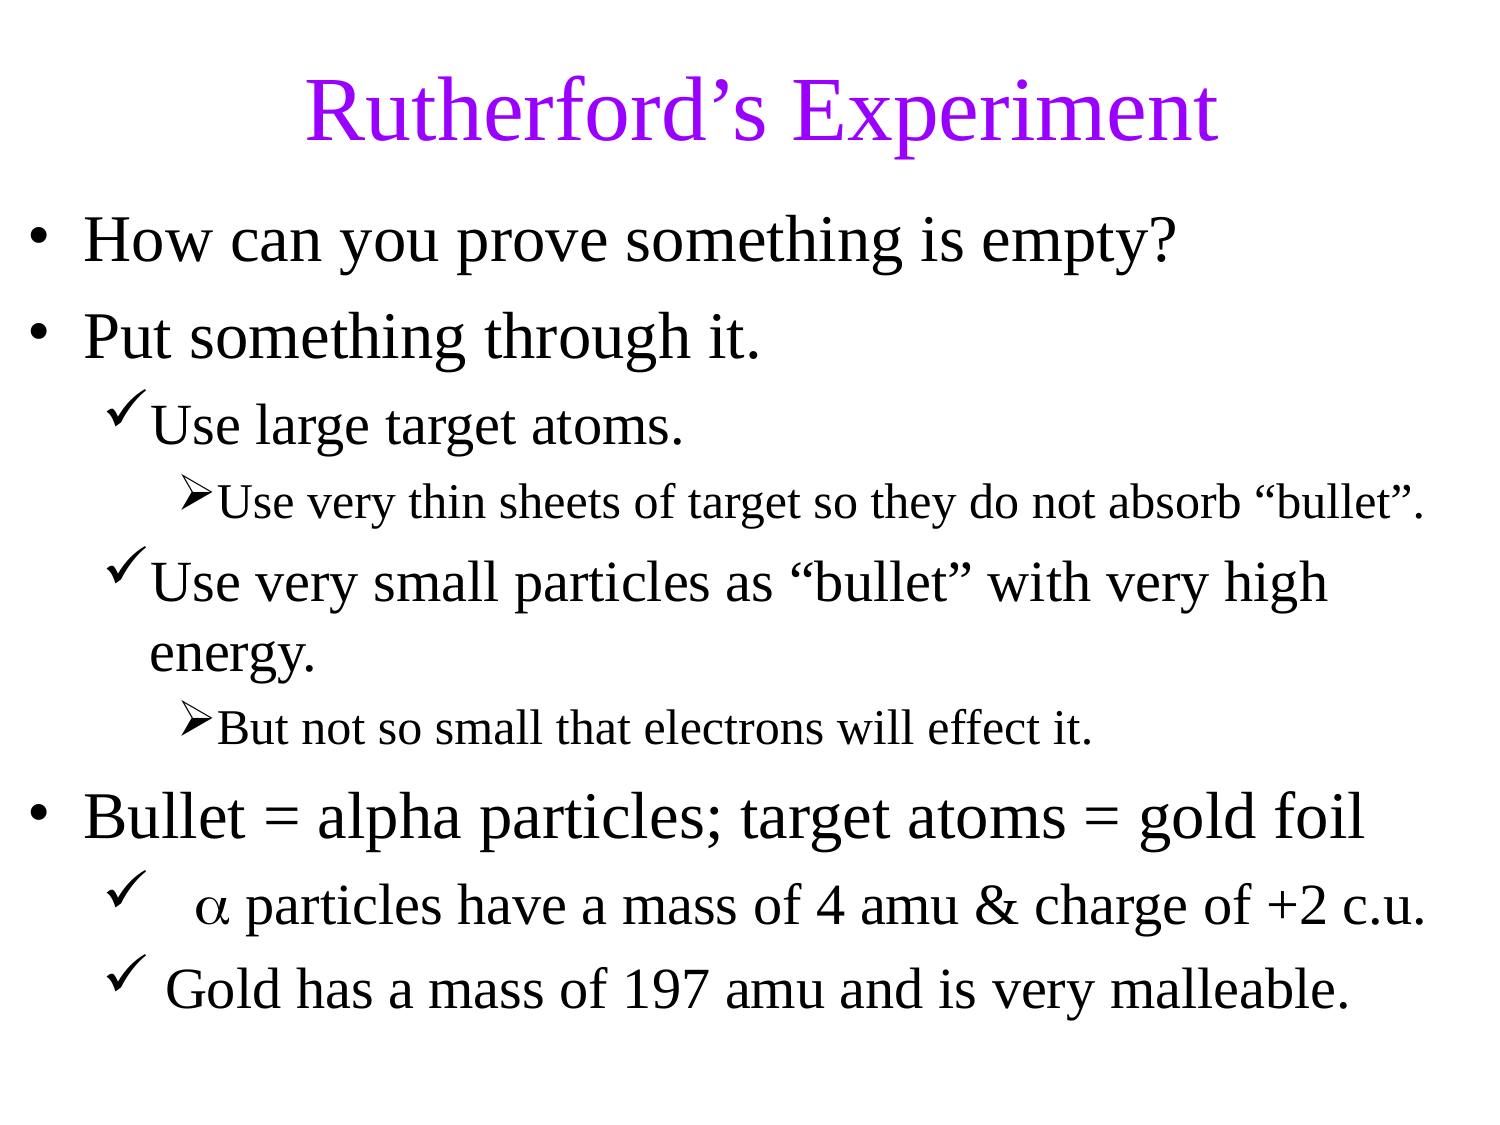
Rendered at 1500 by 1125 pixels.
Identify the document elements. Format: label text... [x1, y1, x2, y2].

text_box Rutherford’s Experiment [149, 0, 1375, 187]
text_box How can you prove something is empty? Put something through it. Use large target atoms. Use very thin sheets of target so they do not absorb “bullet”. Use very small particles as “bullet” with very high energy. But not so small that electrons will effect it. Bullet = alpha particles; target atoms = gold foil  particles have a mass of 4 amu & charge of +2 c.u. Gold has a mass of 197 amu and is very malleable. [12, 187, 1463, 1125]
